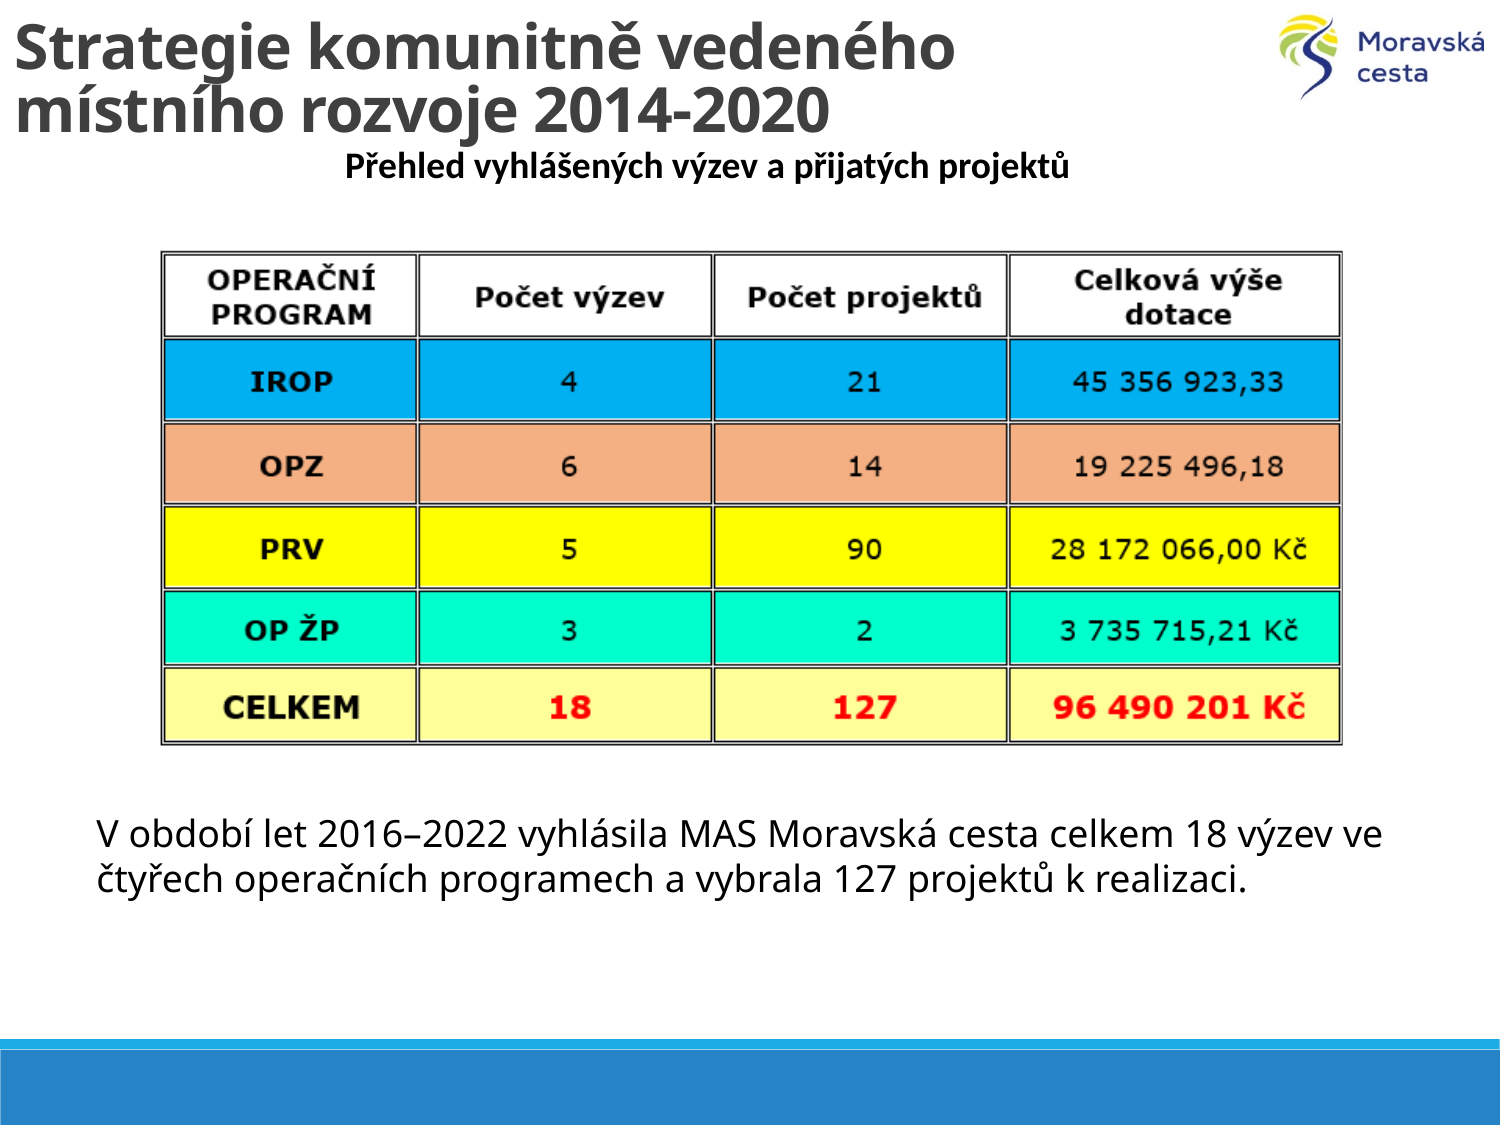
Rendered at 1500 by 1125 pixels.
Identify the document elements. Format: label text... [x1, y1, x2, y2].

picture [159, 249, 1344, 748]
picture [1279, 11, 1485, 102]
text_box Strategie komunitně vedeného místního rozvoje 2014-2020 [0, 11, 1246, 154]
text_box V období let 2016–2022 vyhlásila MAS Moravská cesta celkem 18 výzev ve čtyřech operačních programech a vybrala 127 projektů k realizaci. [81, 803, 1399, 908]
text_box Přehled vyhlášených výzev a přijatých projektů [49, 133, 1367, 194]
